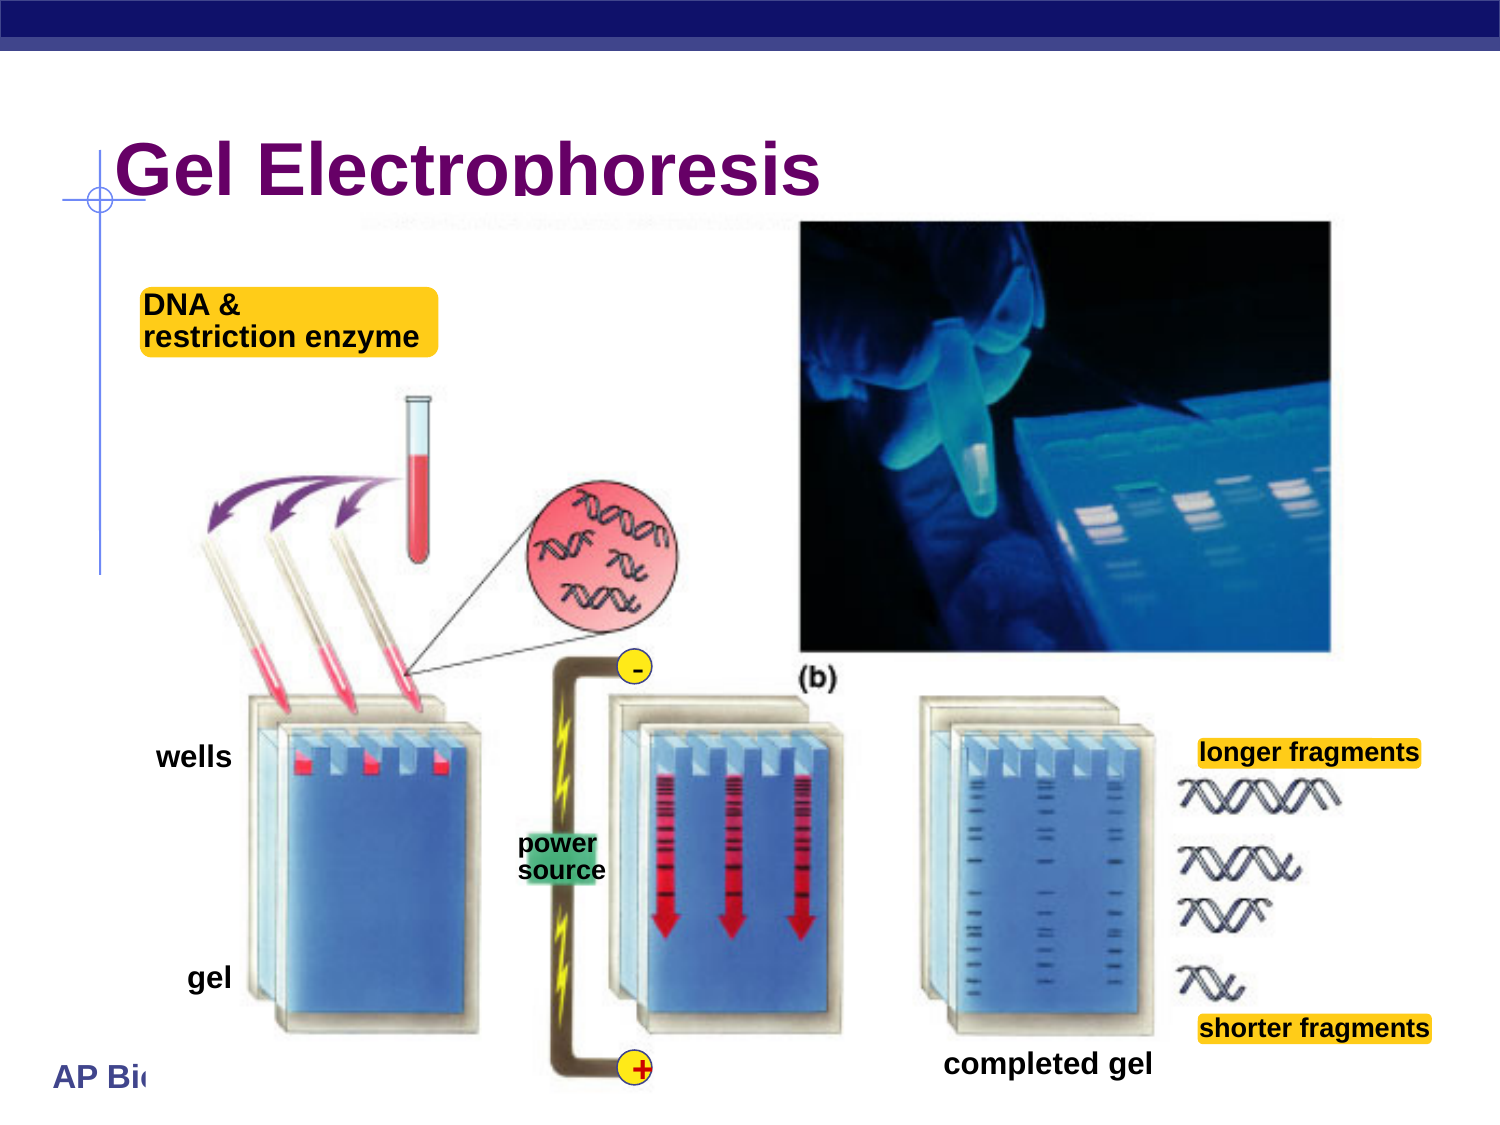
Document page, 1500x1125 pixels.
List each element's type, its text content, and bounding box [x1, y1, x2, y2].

title Gel Electrophoresis [99, 112, 1375, 238]
picture [145, 196, 1448, 1107]
